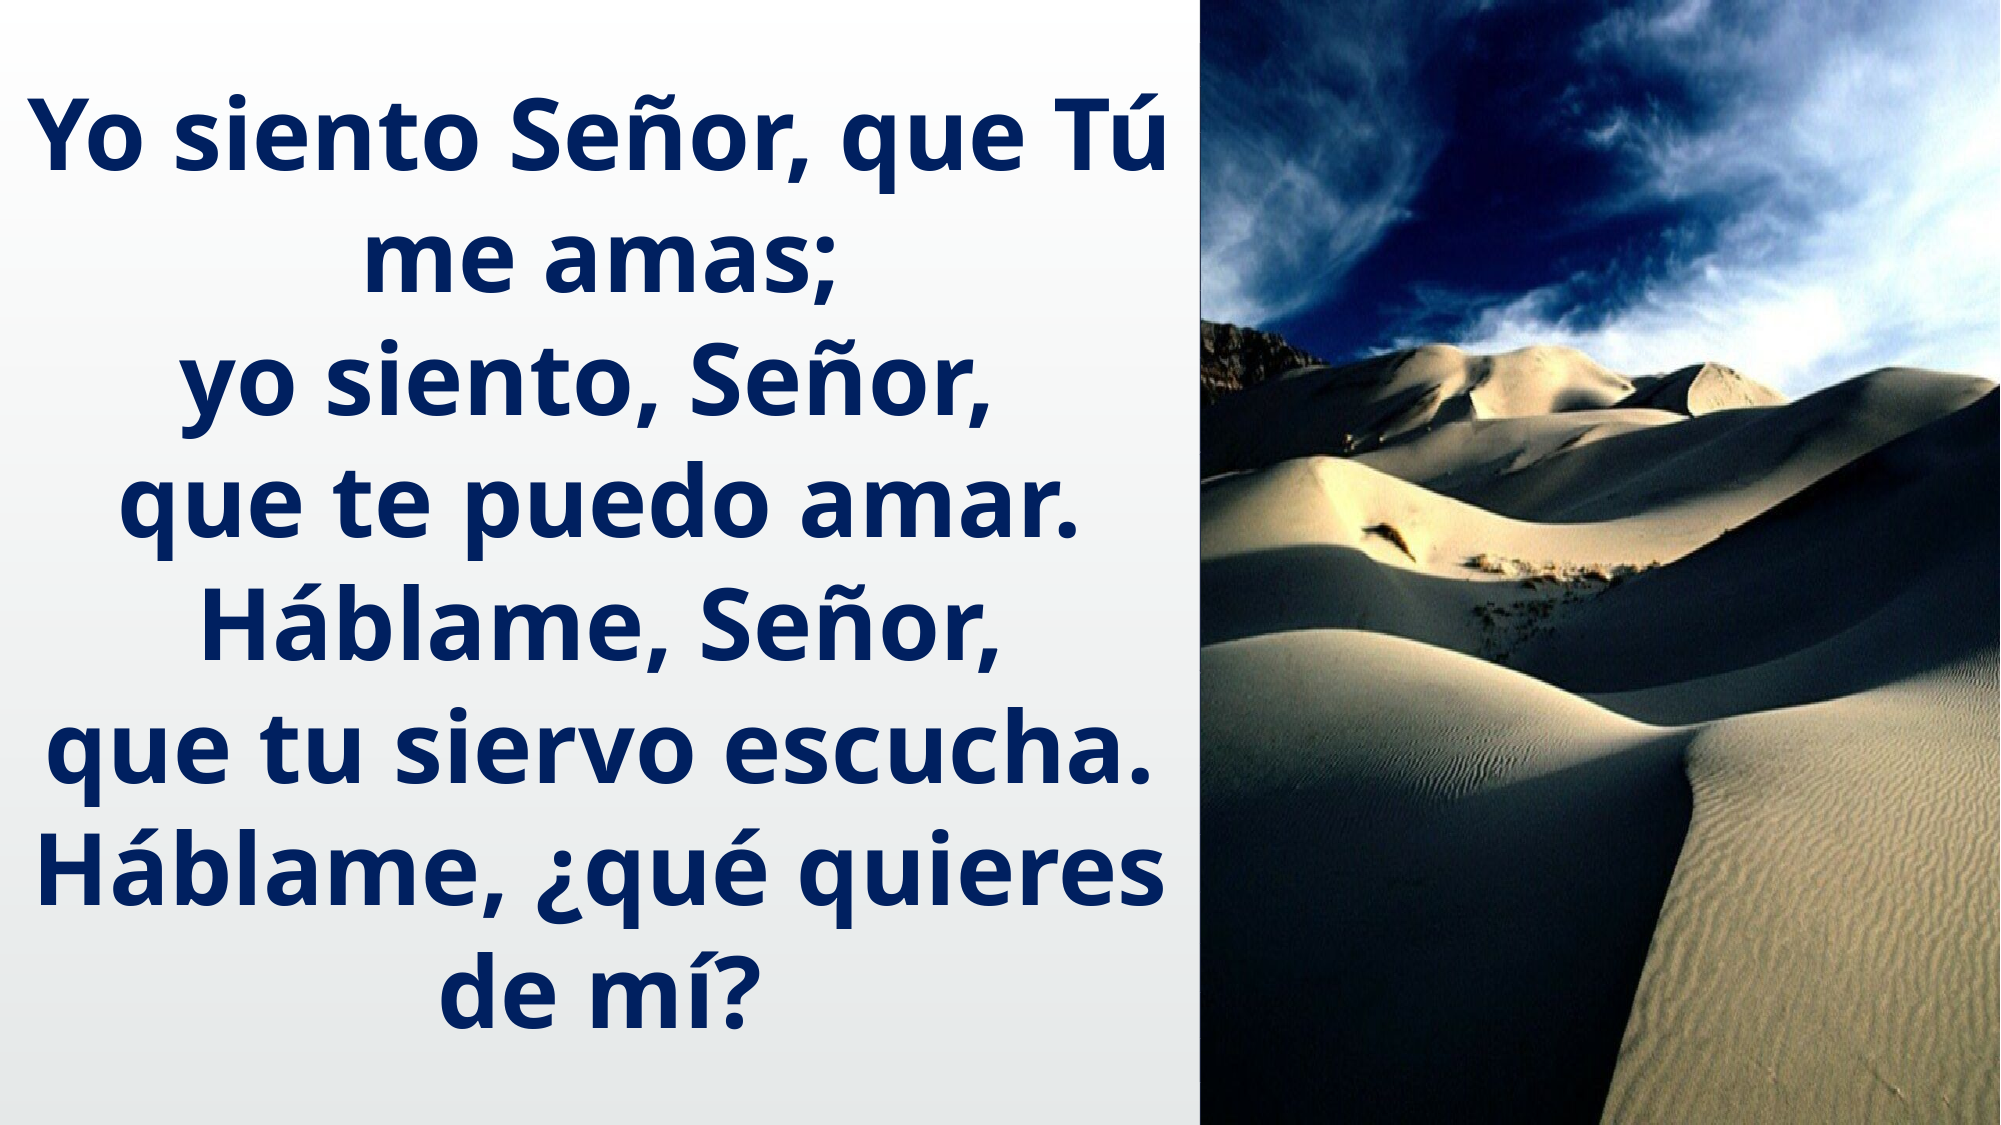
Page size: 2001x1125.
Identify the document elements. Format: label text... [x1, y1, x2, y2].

title Yo siento Señor, que Tú me amas; yo siento, Señor, que te puedo amar. Háblame, Señor, que tu siervo escucha. Háblame, ¿qué quieres de mí? [0, 0, 1200, 1125]
picture [1200, 0, 2000, 1125]
